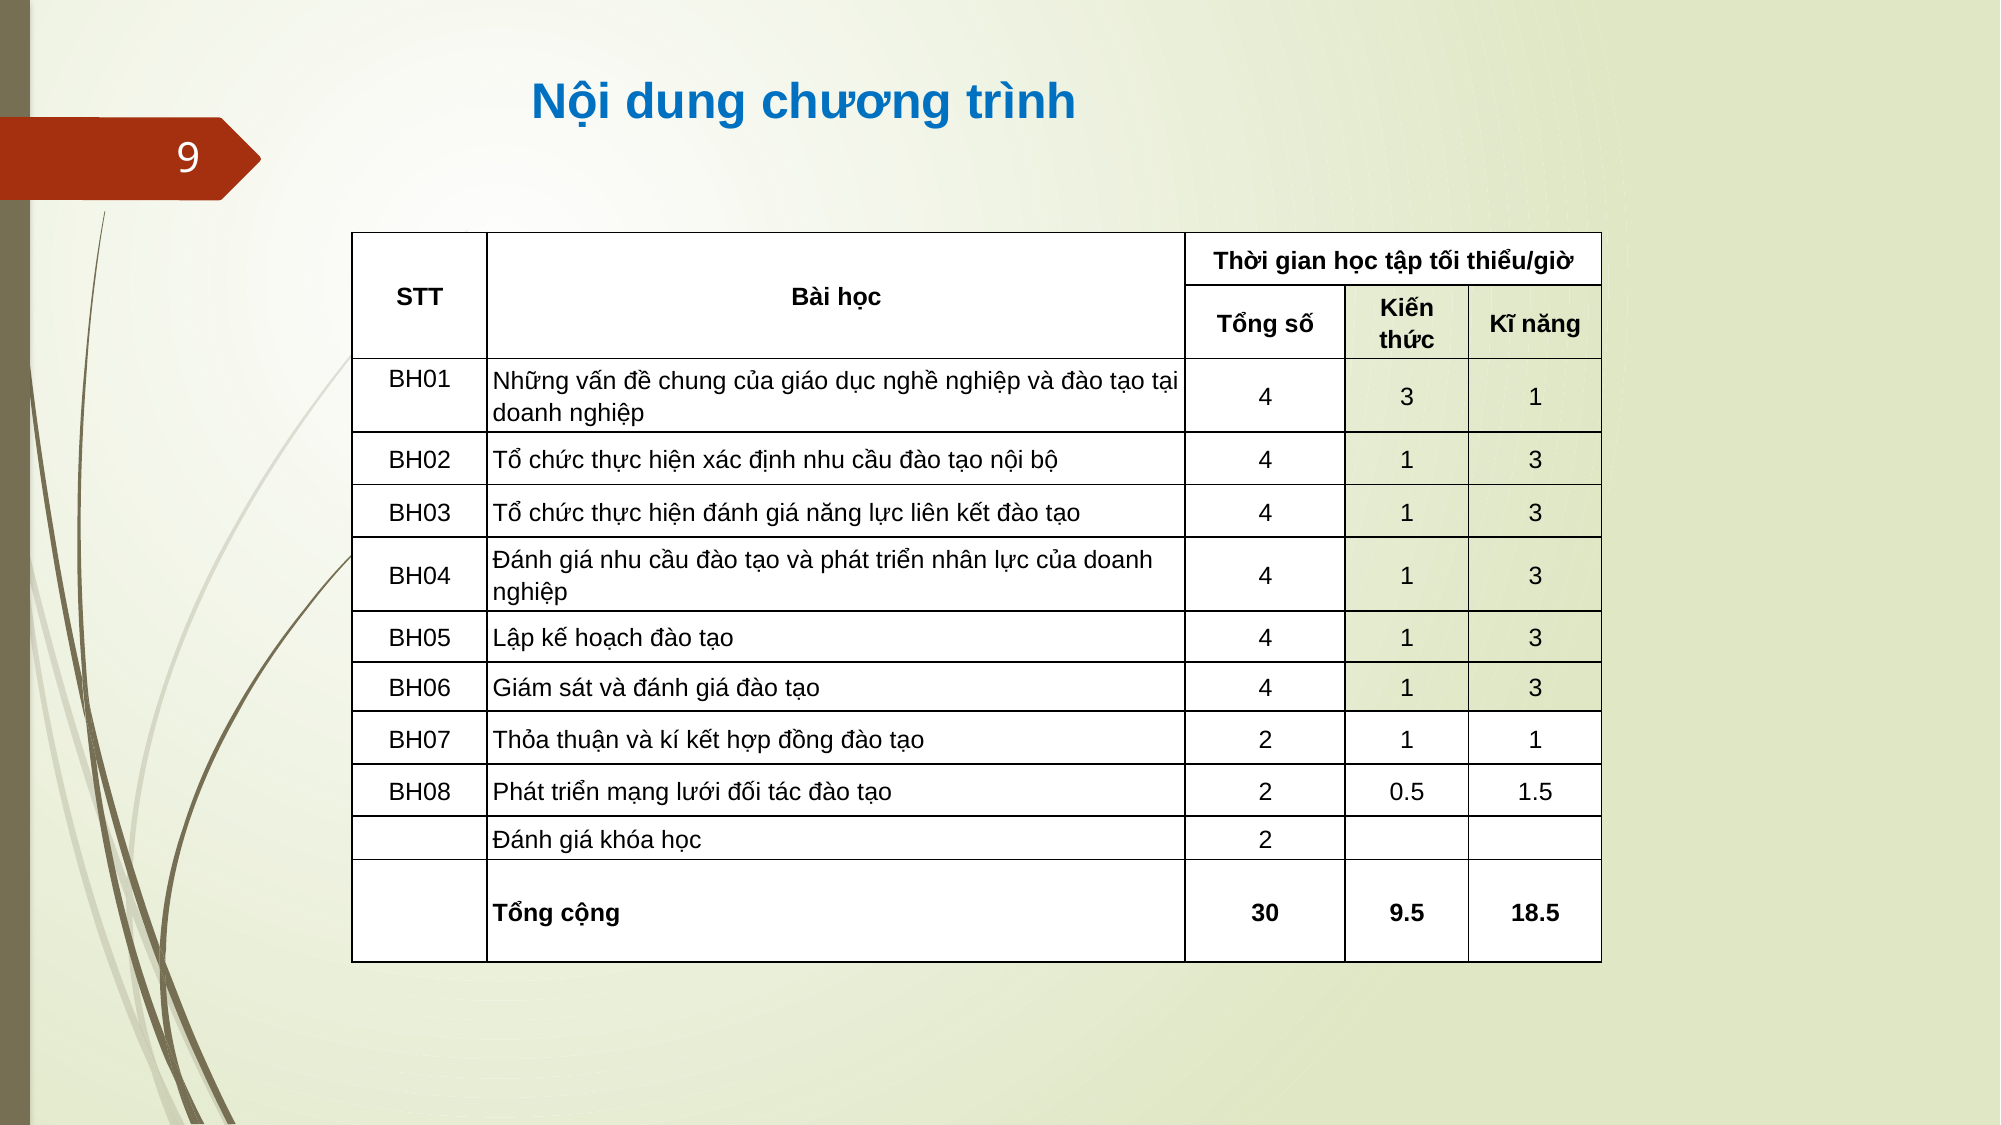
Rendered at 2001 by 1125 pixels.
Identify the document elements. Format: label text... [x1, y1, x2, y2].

table_cell Giám sát và đánh giá đào tạo [488, 663, 1184, 710]
table_cell 3 [1346, 359, 1468, 431]
table_cell BH02 [353, 433, 486, 484]
table_cell Kiến thức [1346, 286, 1468, 358]
table_cell 30 [1186, 860, 1344, 961]
table_cell 4 [1186, 485, 1344, 536]
table_cell 2 [1186, 817, 1344, 859]
table_cell BH03 [353, 485, 486, 536]
table_cell 3 [1469, 485, 1601, 536]
table_cell Tổng số [1186, 286, 1344, 358]
table_cell BH08 [353, 765, 486, 815]
table_cell 2 [1186, 765, 1344, 815]
table_cell BH05 [353, 612, 486, 661]
table_cell 0.5 [1346, 765, 1468, 815]
table_cell Lập kế hoạch đào tạo [488, 612, 1184, 661]
table_cell 4 [1186, 359, 1344, 431]
table_cell 9.5 [1346, 860, 1468, 961]
table_cell Đánh giá khóa học [488, 817, 1184, 859]
table_cell 1 [1346, 538, 1468, 610]
table_header STT [353, 233, 486, 358]
table_cell 2 [1186, 712, 1344, 763]
table_cell BH06 [353, 663, 486, 710]
table_cell 4 [1186, 538, 1344, 610]
table_cell 1 [1469, 359, 1601, 431]
text_box Nội dung chương trình [313, 52, 1309, 136]
table_cell 4 [1186, 663, 1344, 710]
table_cell BH01 [353, 359, 486, 431]
slide_number 9 [87, 129, 216, 190]
table_cell 4 [1186, 612, 1344, 661]
table_cell BH07 [353, 712, 486, 763]
table_cell 1 [1346, 663, 1468, 710]
table_cell BH04 [353, 538, 486, 610]
table_cell [1346, 817, 1468, 859]
table_header Thời gian học tập tối thiểu/giờ [1186, 233, 1601, 284]
table_cell 1 [1469, 712, 1601, 763]
table_cell [353, 817, 486, 859]
table_cell 1 [1346, 433, 1468, 484]
table_cell 1 [1346, 612, 1468, 661]
table_cell 3 [1469, 612, 1601, 661]
table_cell 1 [1346, 712, 1468, 763]
table_cell 1.5 [1469, 765, 1601, 815]
table_cell 18.5 [1469, 860, 1601, 961]
table_cell Phát triển mạng lưới đối tác đào tạo [488, 765, 1184, 815]
table_cell 3 [1469, 433, 1601, 484]
table_cell Tổ chức thực hiện xác định nhu cầu đào tạo nội bộ [488, 433, 1184, 484]
table_cell Tổng cộng [488, 860, 1184, 961]
table_cell 4 [1186, 433, 1344, 484]
table_cell Đánh giá nhu cầu đào tạo và phát triển nhân lực của doanh nghiệp [488, 538, 1184, 610]
table_cell 3 [1469, 538, 1601, 610]
table_cell Những vấn đề chung của giáo dục nghề nghiệp và đào tạo tại doanh nghiệp [488, 359, 1184, 431]
table_header Bài học [488, 233, 1184, 358]
table_cell 1 [1346, 485, 1468, 536]
table_cell [1469, 817, 1601, 859]
table_cell 3 [1469, 663, 1601, 710]
table_cell [353, 860, 486, 961]
table_cell Thỏa thuận và kí kết hợp đồng đào tạo [488, 712, 1184, 763]
table_cell Tổ chức thực hiện đánh giá năng lực liên kết đào tạo [488, 485, 1184, 536]
table_cell Kĩ năng [1469, 286, 1601, 358]
